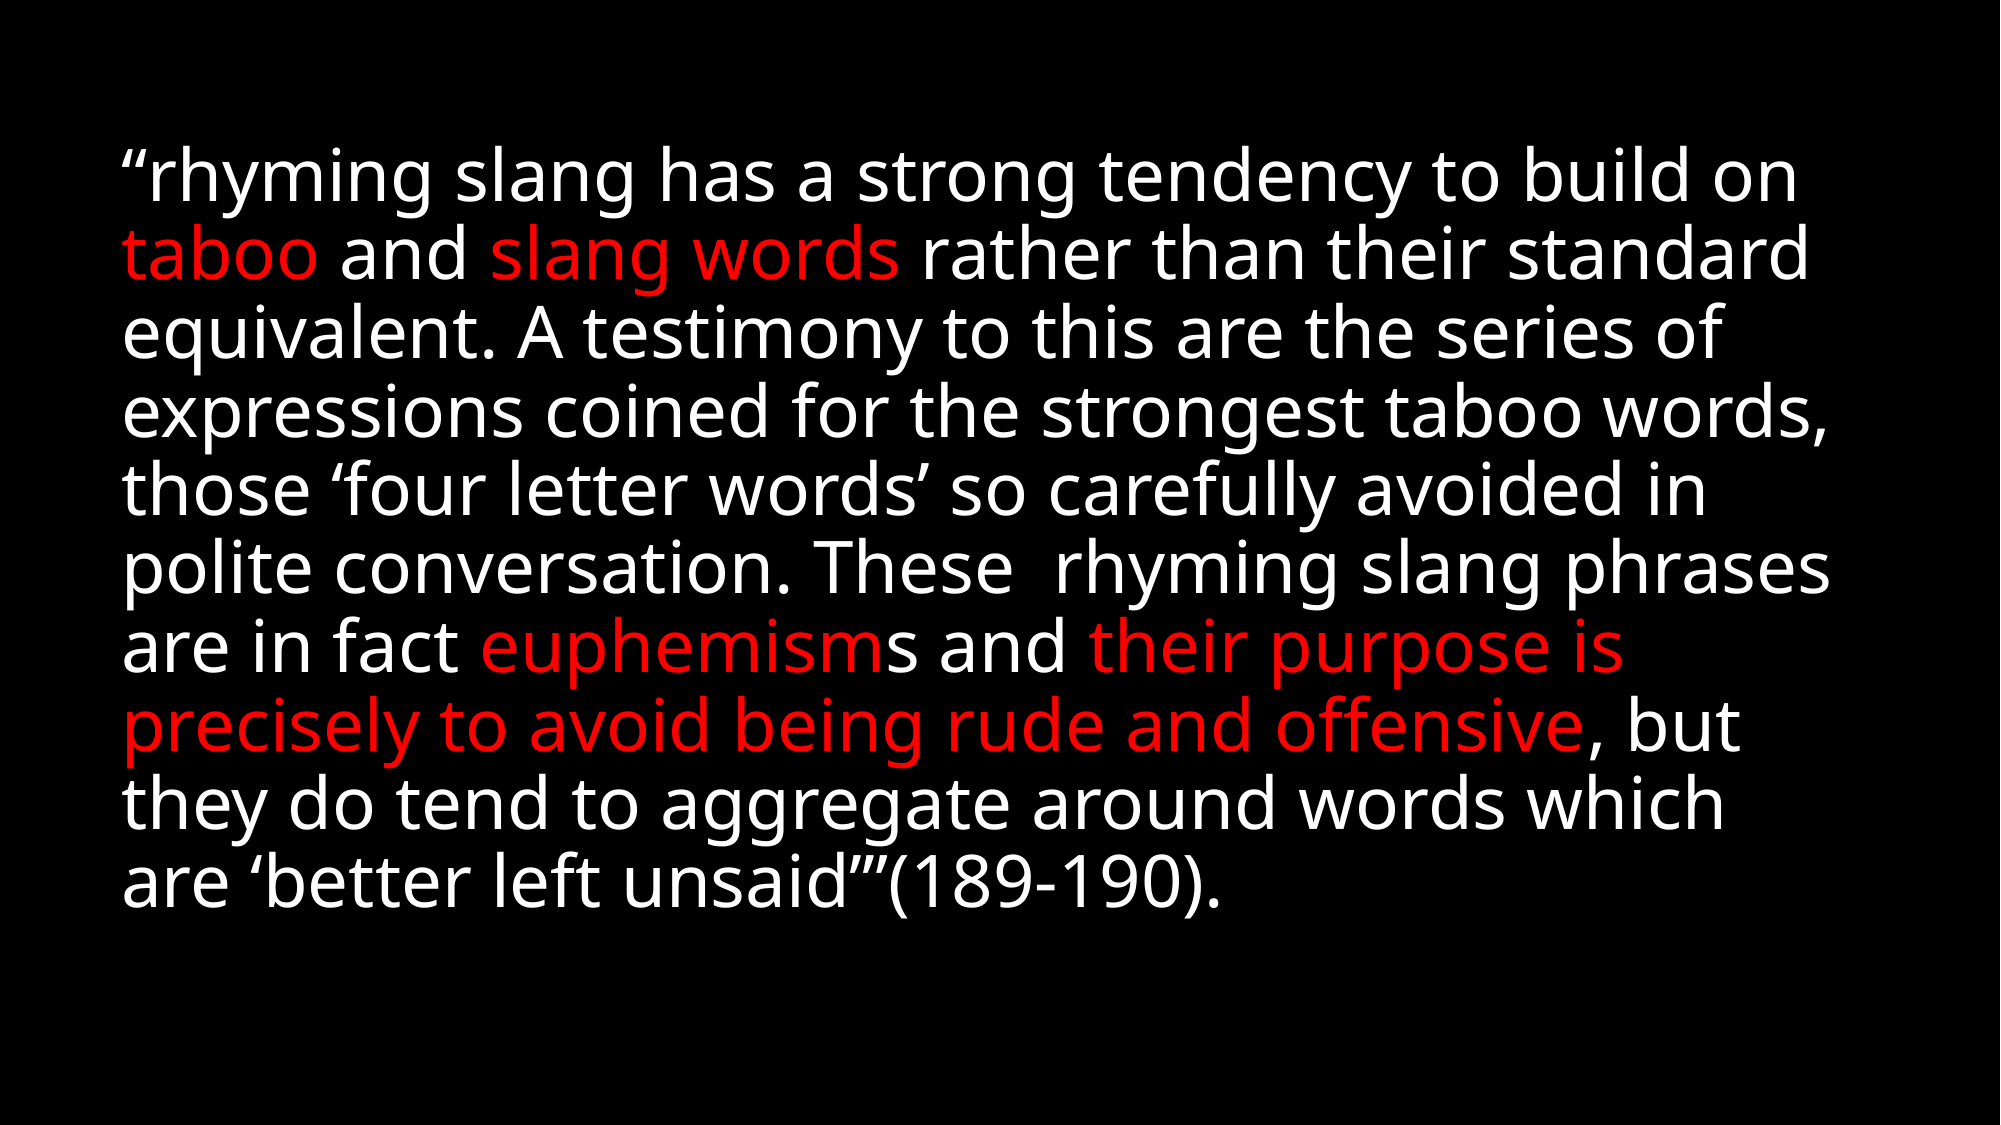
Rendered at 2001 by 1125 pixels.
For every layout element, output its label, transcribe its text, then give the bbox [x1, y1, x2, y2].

list “rhyming slang has a strong tendency to build on taboo and slang words rather than their standard equivalent. A testimony to this are the series of expressions coined for the strongest taboo words, those ‘four letter words’ so carefully avoided in polite conversation. These rhyming slang phrases are in fact euphemisms and their purpose is precisely to avoid being rude and offensive, but they do tend to aggregate around words which are ‘better left unsaid’”(189-190). [106, 131, 1850, 1001]
